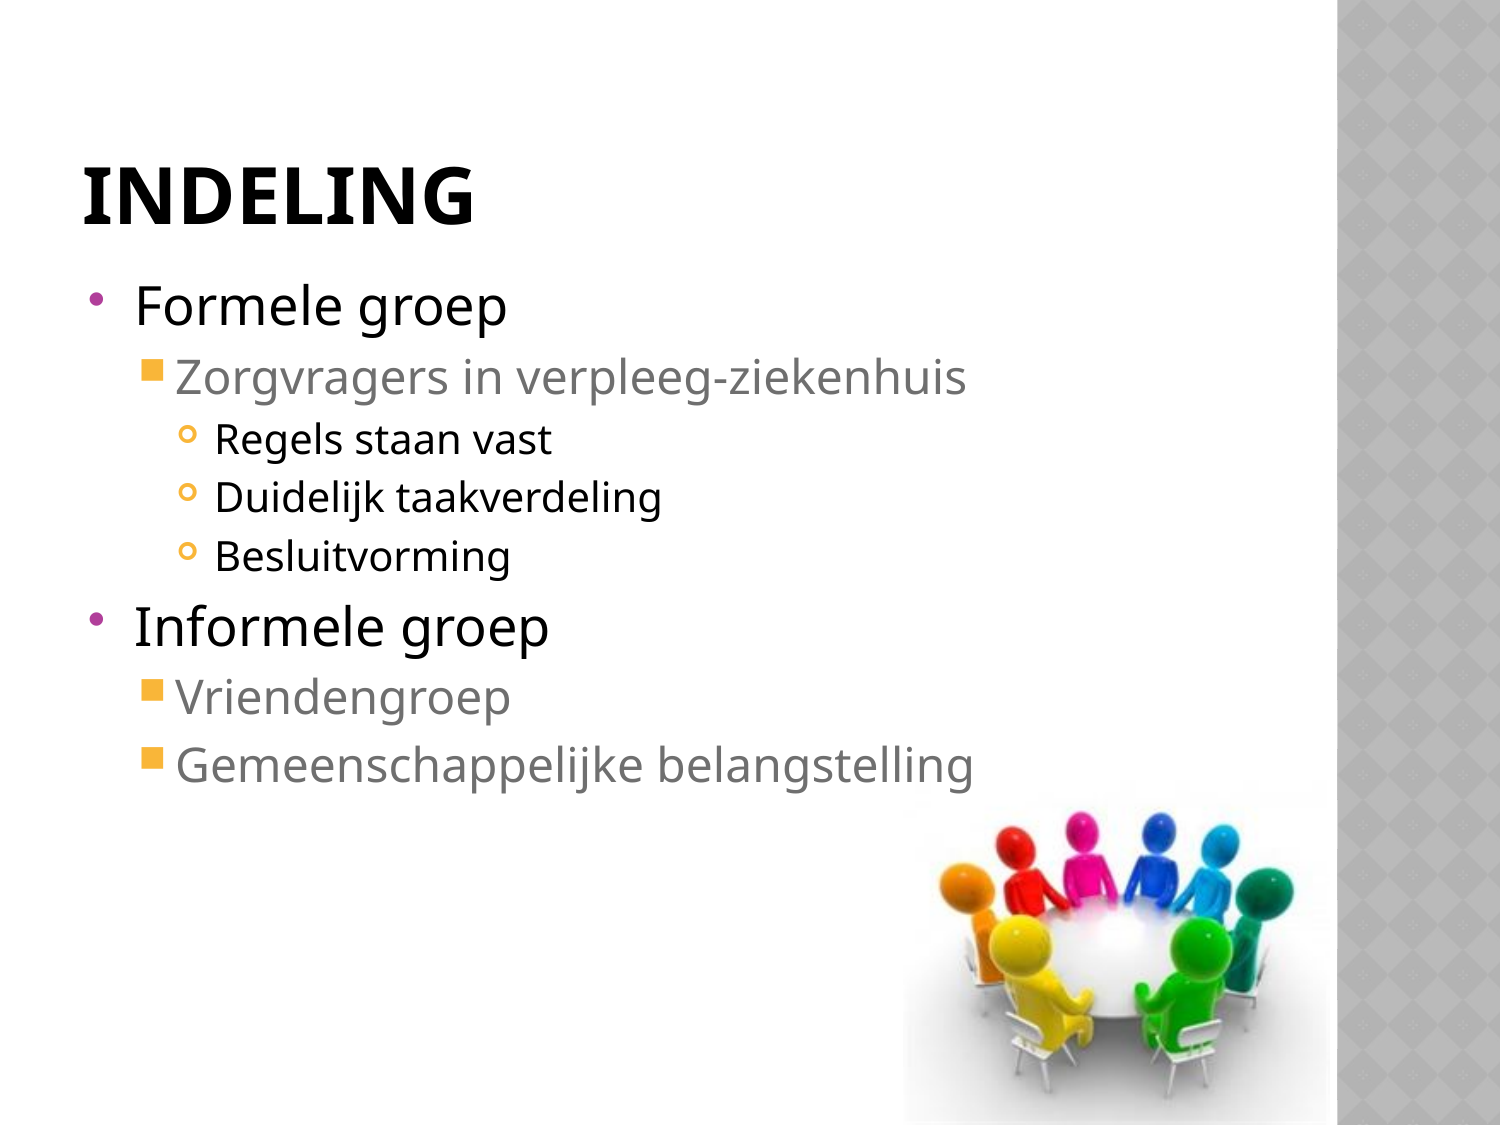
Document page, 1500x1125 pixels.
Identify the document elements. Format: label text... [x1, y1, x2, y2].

title indeling [75, 52, 1263, 240]
picture [903, 780, 1331, 1125]
list Formele groep Zorgvragers in verpleeg-ziekenhuis Regels staan vast Duidelijk taakverdeling Besluitvorming Informele groep Vriendengroep Gemeenschappelijke belangstelling [75, 264, 1263, 1059]
